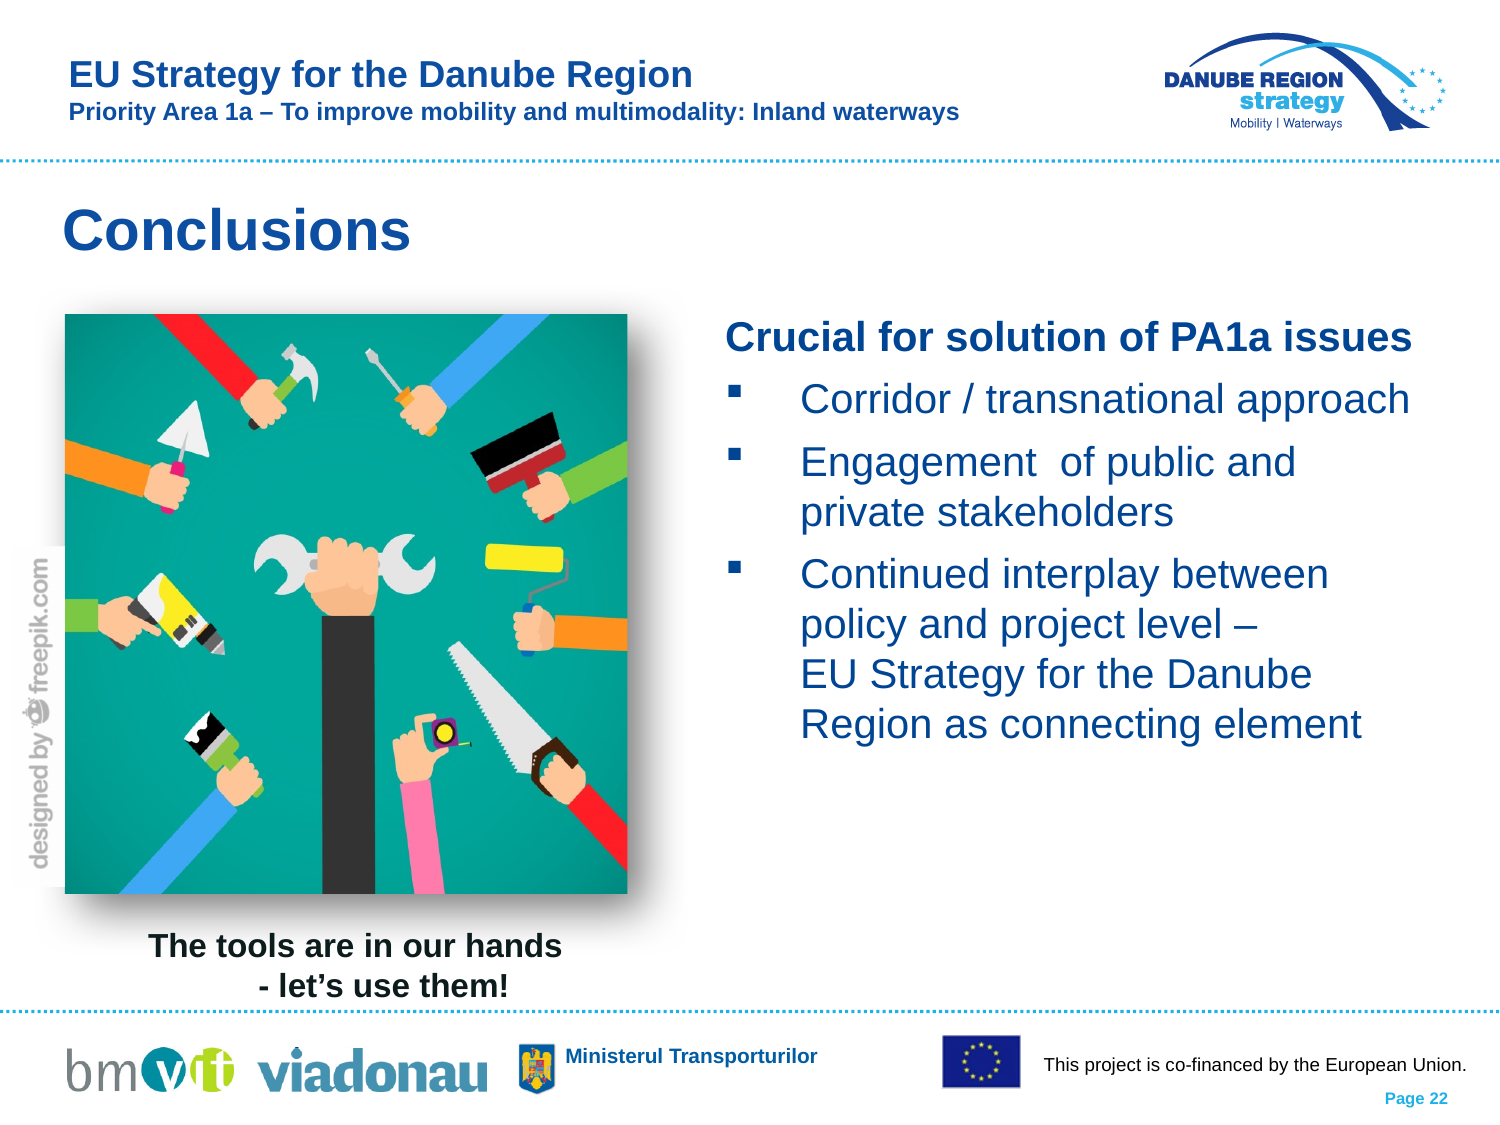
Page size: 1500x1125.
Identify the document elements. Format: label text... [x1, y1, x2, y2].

slide_number Page 22 [1341, 1084, 1463, 1109]
picture [0, 314, 628, 894]
picture [940, 1034, 1022, 1090]
picture [67, 1047, 234, 1092]
picture [1151, 19, 1459, 145]
text_box The tools are in our hands - let’s use them! [100, 916, 621, 994]
text_box This project is co-financed by the European Union. [1026, 1040, 1487, 1084]
picture [257, 1047, 487, 1092]
text_box Crucial for solution of PA1a issues Corridor / transnational approach Engagement of public and private stakeholders Continued interplay between policy and project level – EU Strategy for the Danube Region as connecting element [710, 302, 1438, 943]
picture [516, 1041, 557, 1096]
text_box Conclusions [48, 184, 1466, 268]
